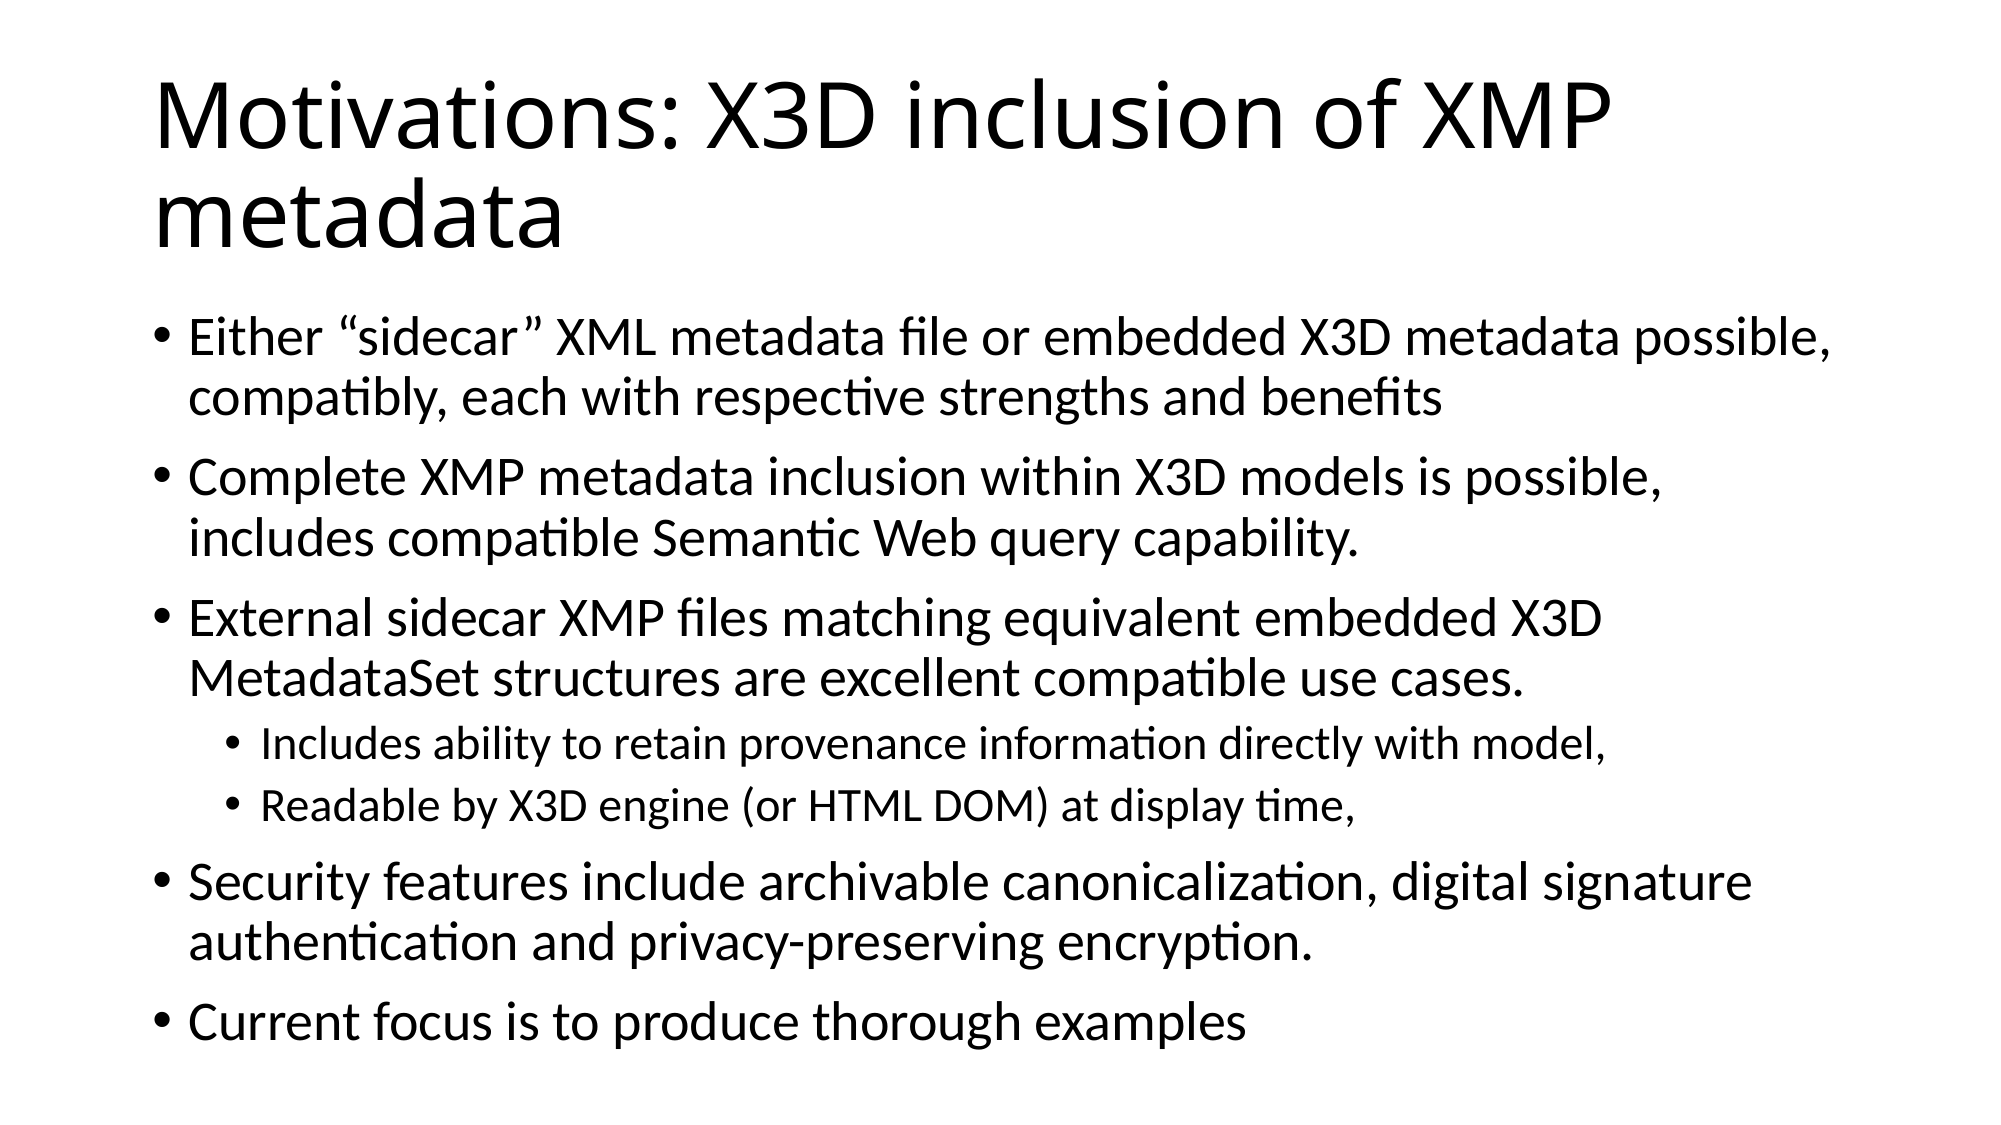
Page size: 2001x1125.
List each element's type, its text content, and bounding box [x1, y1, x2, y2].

text_box [980, 532, 1019, 592]
title Motivations: X3D inclusion of XMP metadata [137, 59, 1863, 278]
list Either “sidecar” XML metadata file or embedded X3D metadata possible, compatibly, each with respective strengths and benefits Complete XMP metadata inclusion within X3D models is possible, includes compatible Semantic Web query capability. External sidecar XMP files matching equivalent embedded X3D MetadataSet structures are excellent compatible use cases. Includes ability to retain provenance information directly with model, Readable by X3D engine (or HTML DOM) at display time, Security features include archivable canonicalization, digital signature authentication and privacy-preserving encryption. Current focus is to produce thorough examples [137, 299, 1863, 1068]
